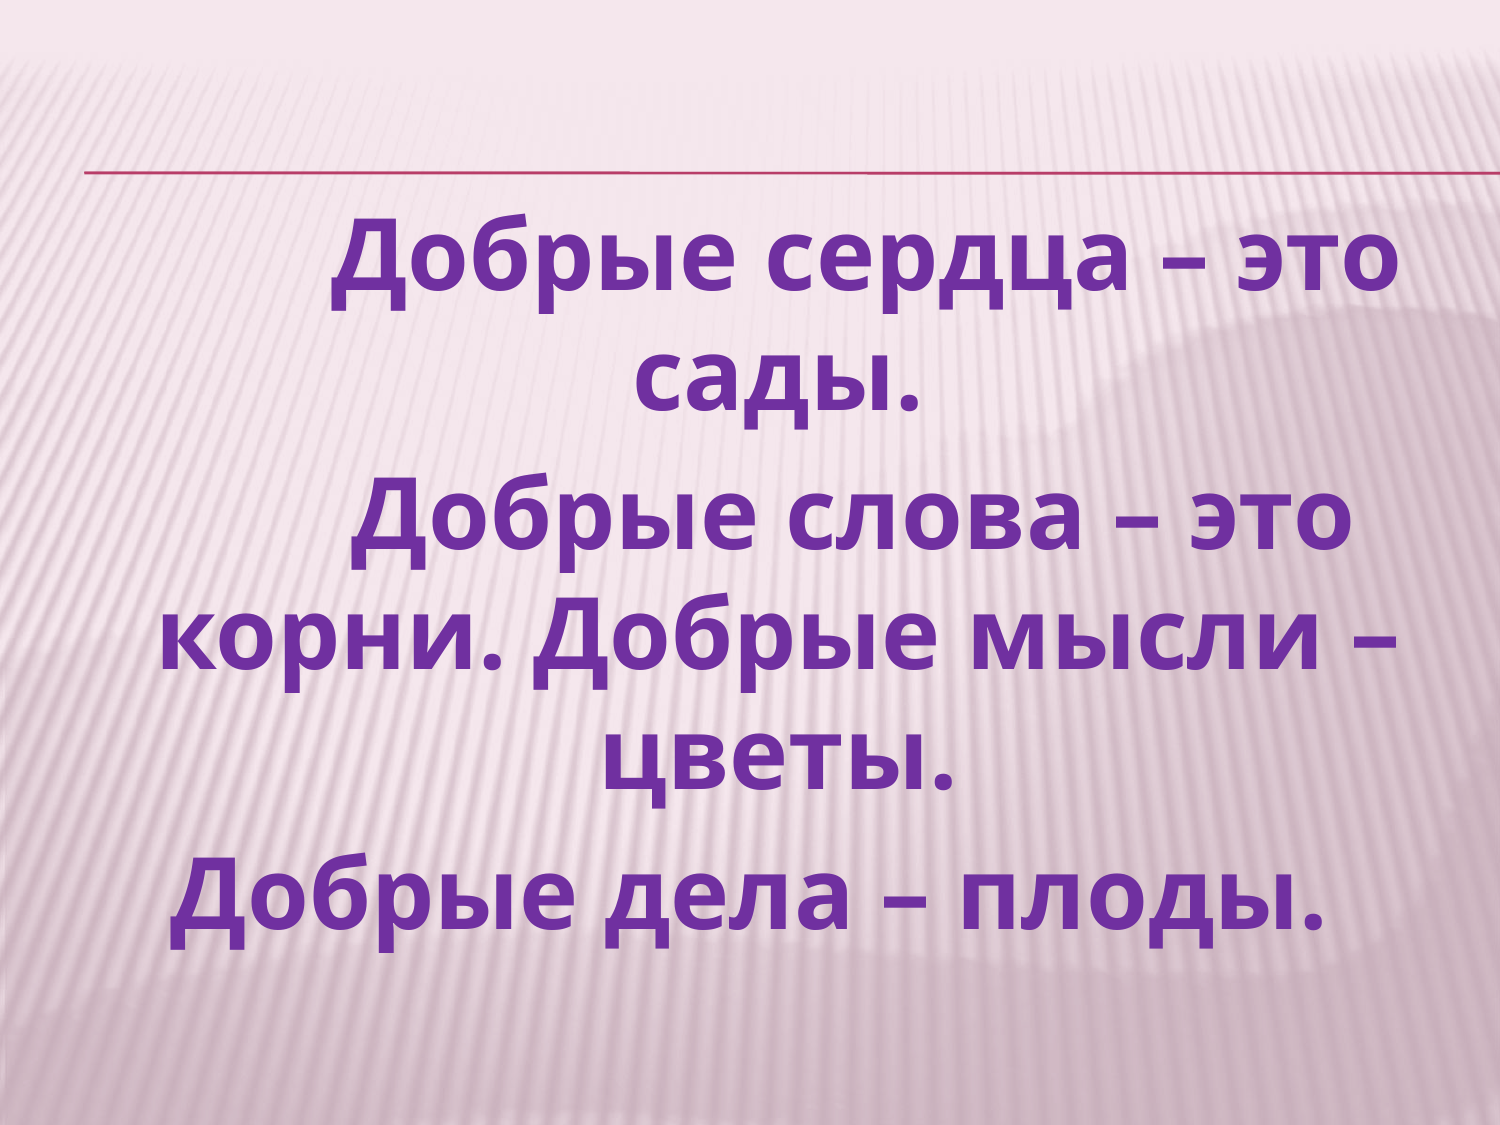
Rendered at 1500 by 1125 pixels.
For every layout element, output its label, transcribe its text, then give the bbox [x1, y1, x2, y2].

list Добрые сердца – это сады. Добрые слова – это корни. Добрые мысли – цветы. Добрые дела – плоды. [0, 42, 1500, 1006]
